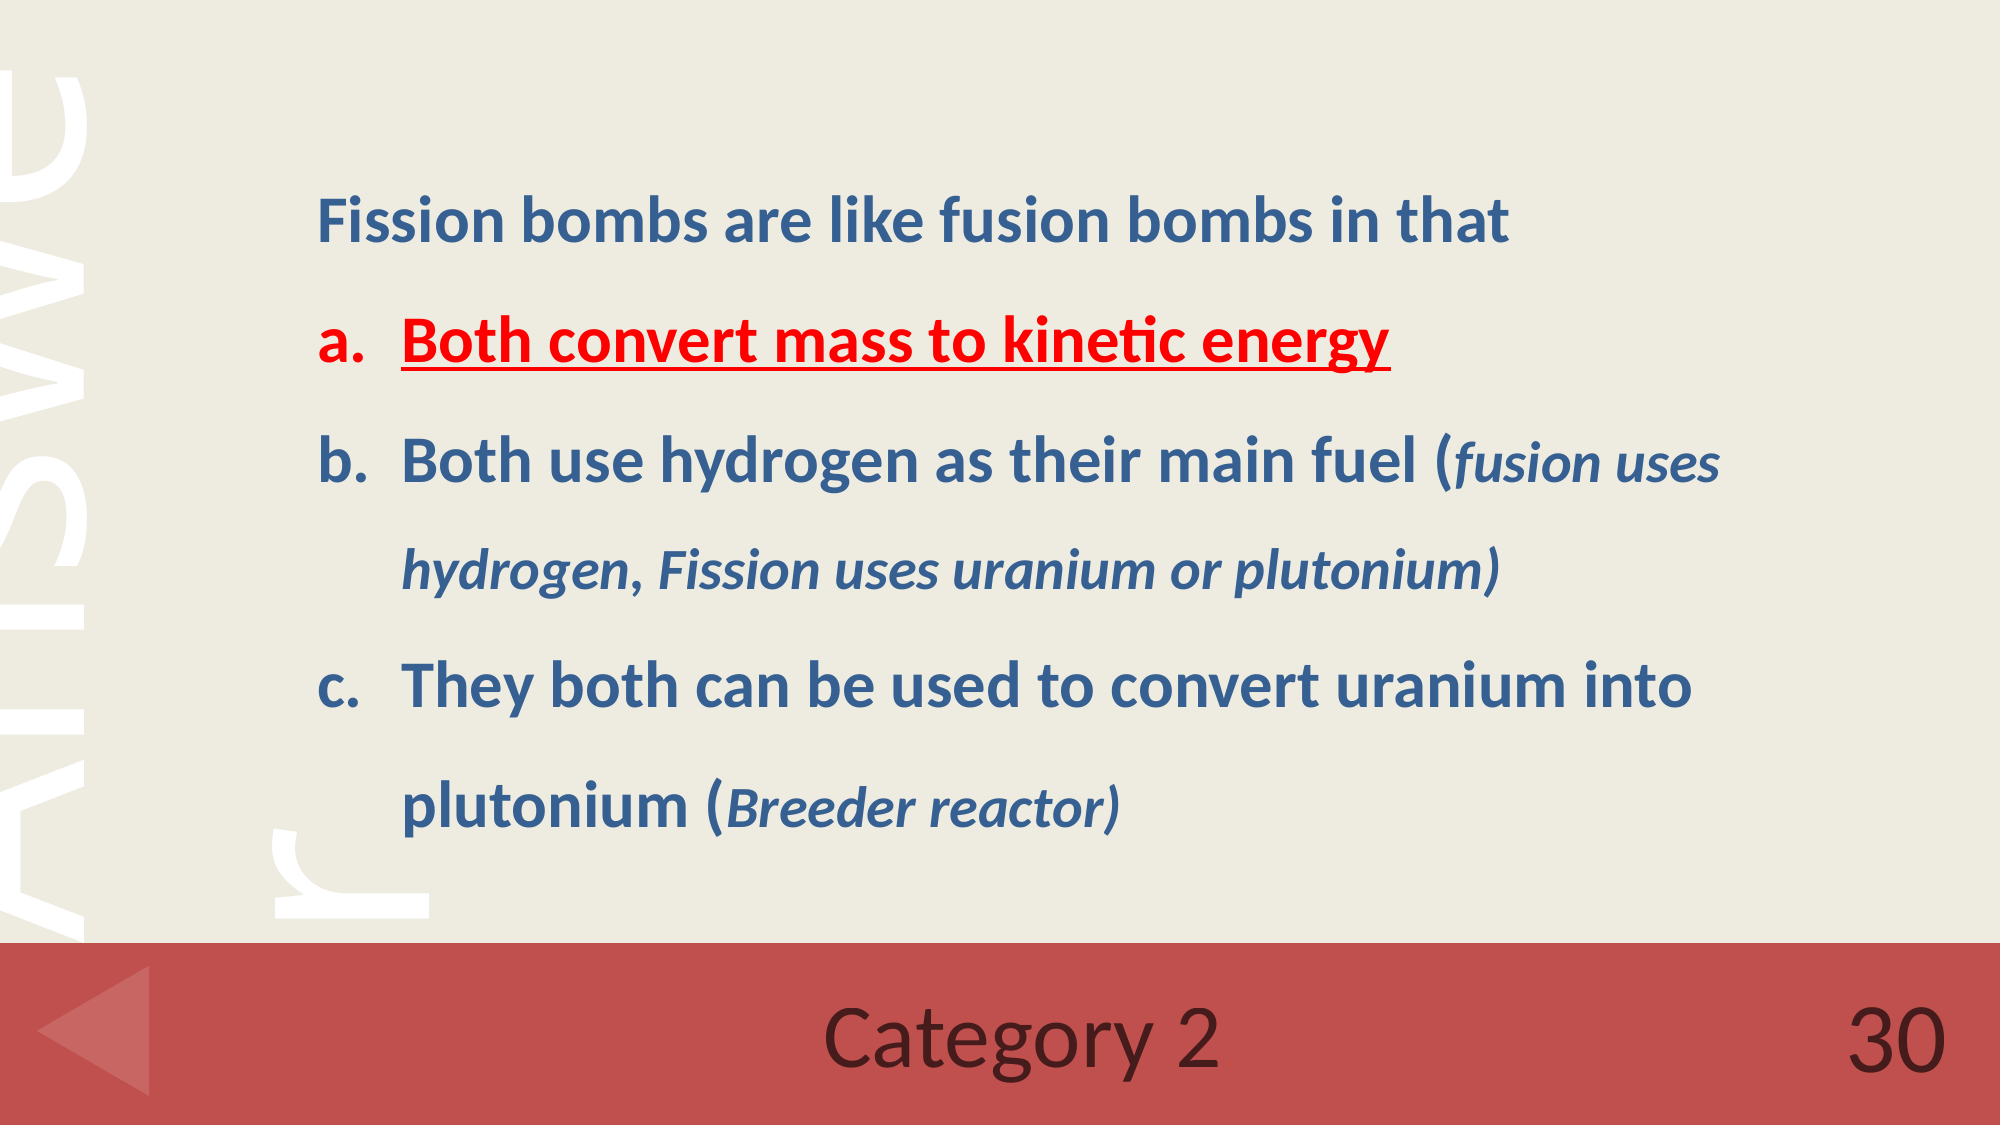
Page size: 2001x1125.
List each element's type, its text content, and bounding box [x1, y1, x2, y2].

list Fission bombs are like fusion bombs in that Both convert mass to kinetic energy Both use hydrogen as their main fuel (fusion uses hydrogen, Fission uses uranium or plutonium) They both can be used to convert uranium into plutonium (Breeder reactor) [302, 115, 1847, 862]
list 30 [1924, 967, 1963, 1097]
title Category 2 [123, 937, 1924, 1125]
